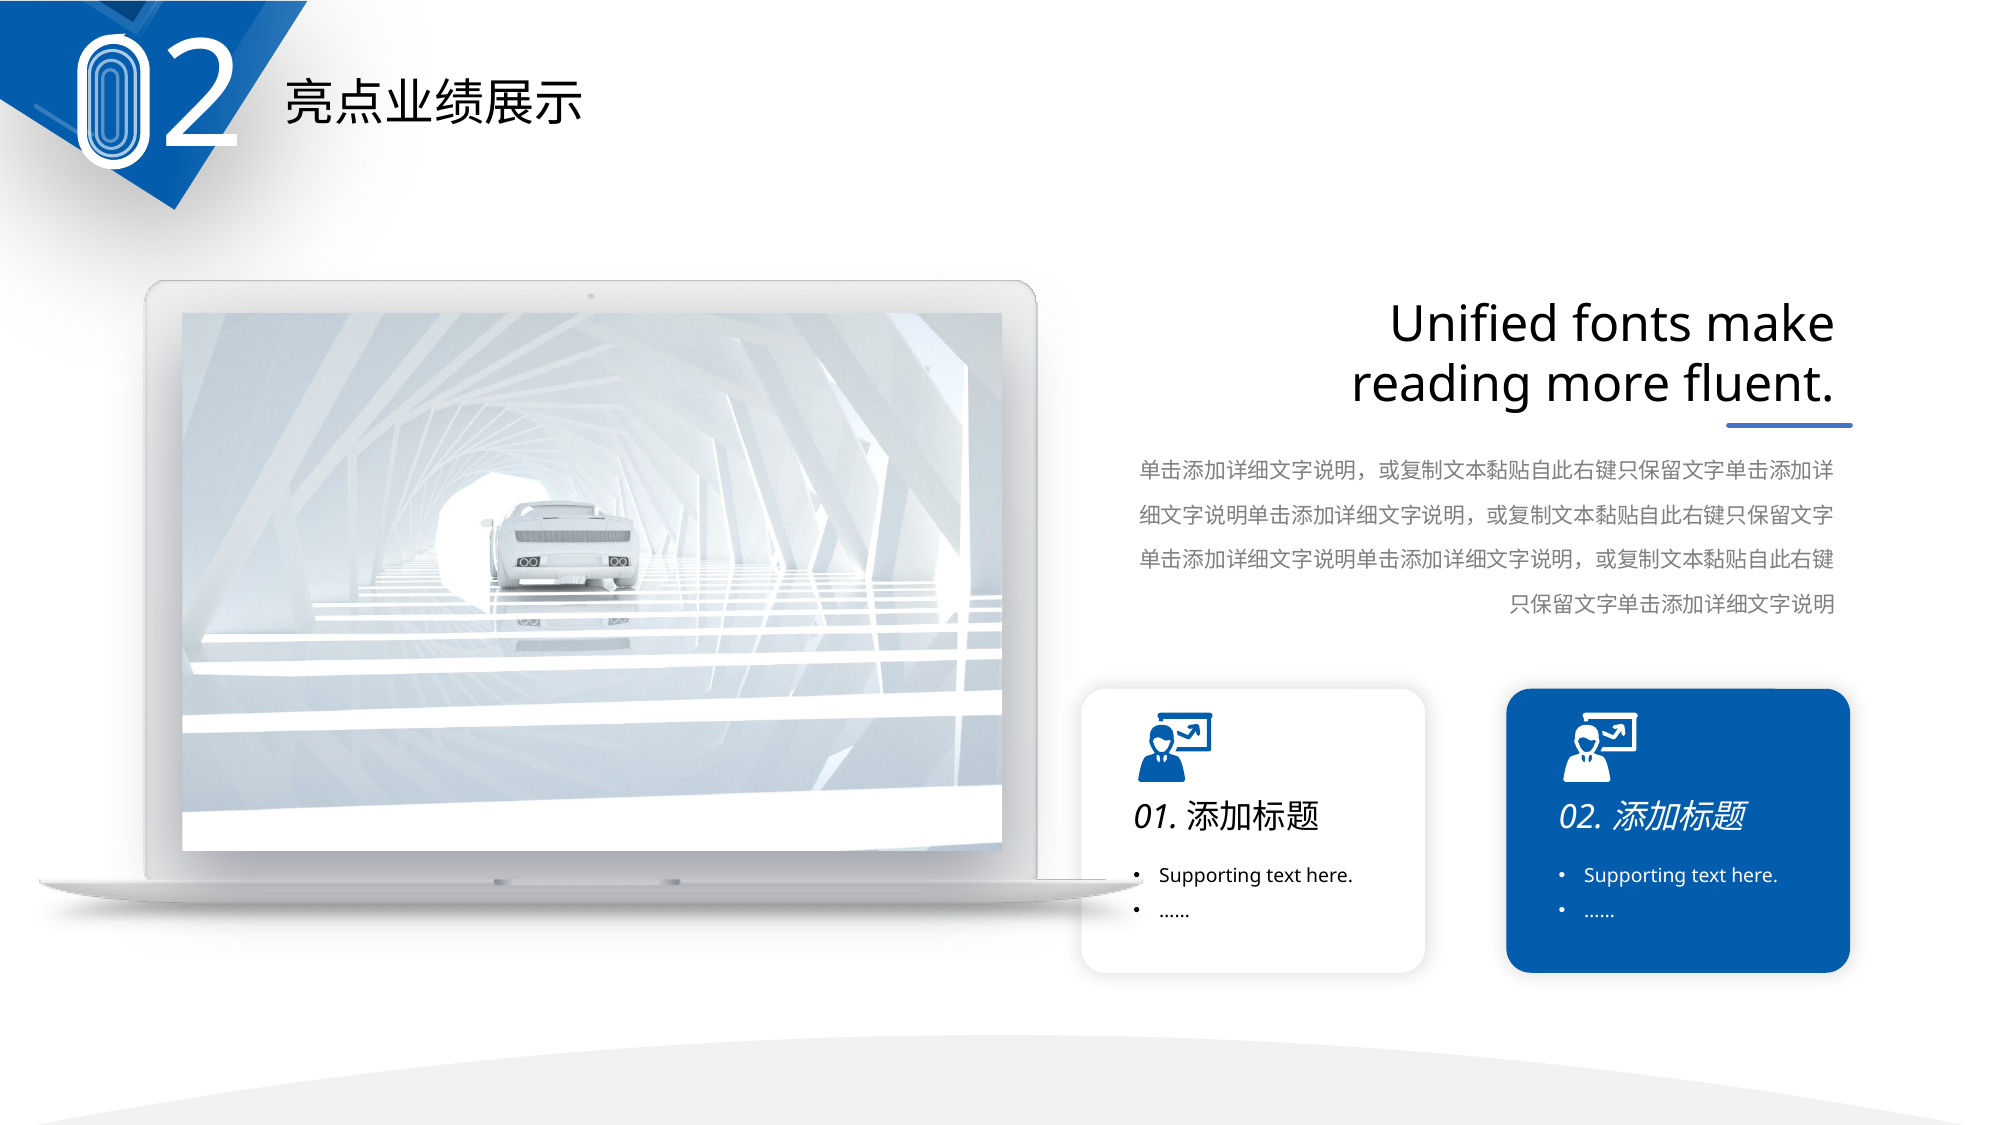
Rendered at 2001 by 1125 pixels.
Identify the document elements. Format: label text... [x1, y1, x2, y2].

text_box Unified fonts make reading more fluent. [1176, 261, 1851, 420]
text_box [1506, 688, 1851, 973]
text_box 亮点业绩展示 [284, 69, 643, 130]
text_box [81, 37, 145, 166]
text_box 2 [145, 0, 214, 185]
text_box 单击添加详细文字说明，或复制文本黏贴自此右键只保留文字单击添加详细文字说明单击添加详细文字说明，或复制文本黏贴自此右键只保留文字单击添加详细文字说明单击添加详细文字说明，或复制文本黏贴自此右键只保留文字单击添加详细文字说明 [1176, 431, 1851, 580]
text_box [101, 68, 119, 143]
text_box [95, 59, 128, 150]
text_box [88, 49, 137, 157]
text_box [1176, 688, 1425, 973]
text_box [8, 243, 1176, 973]
